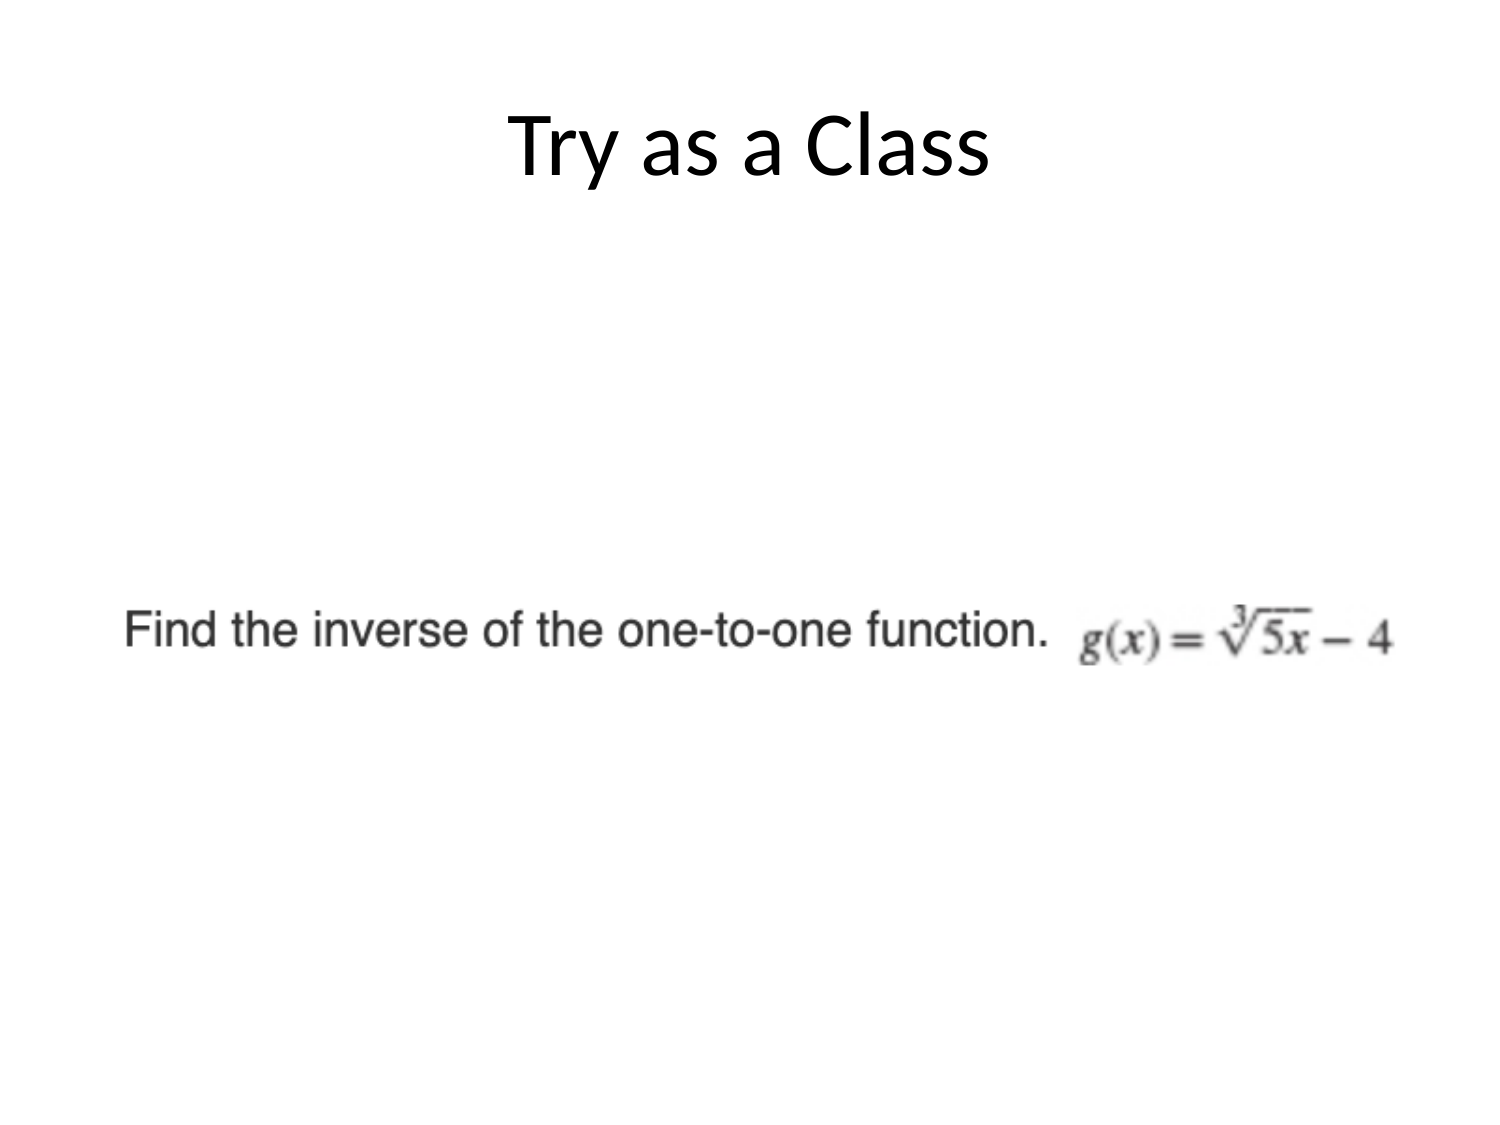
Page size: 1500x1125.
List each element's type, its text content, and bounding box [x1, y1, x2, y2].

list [74, 262, 1426, 1006]
title Try as a Class [75, 45, 1425, 233]
